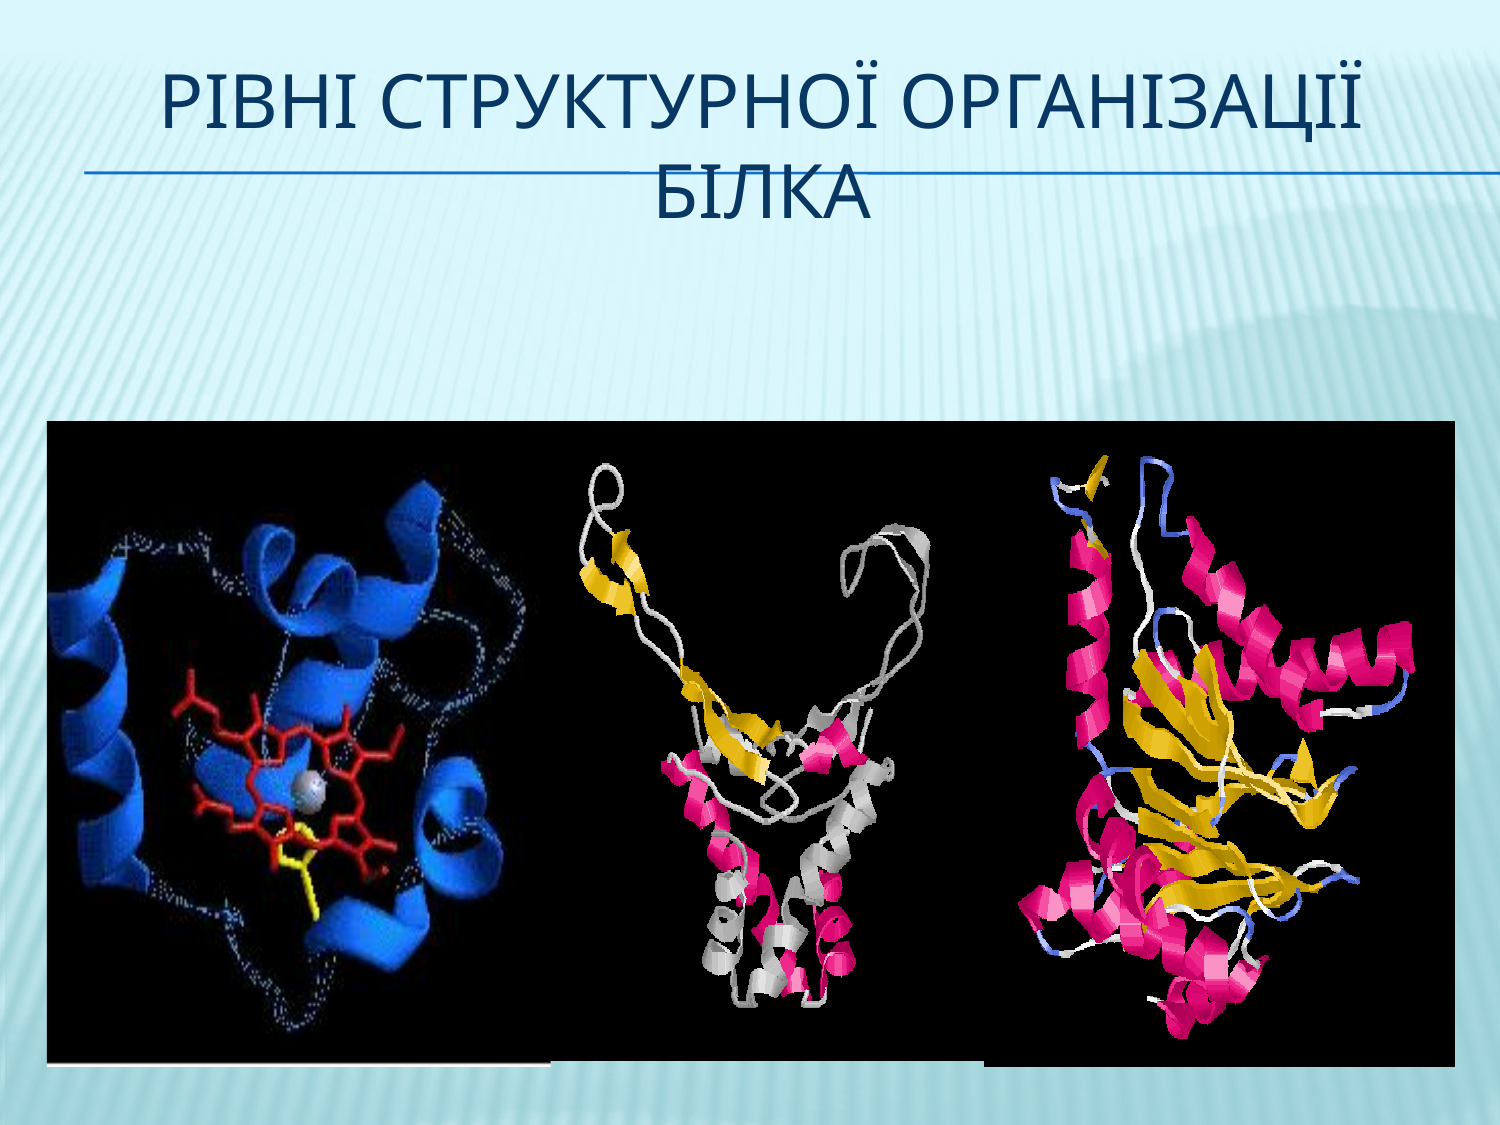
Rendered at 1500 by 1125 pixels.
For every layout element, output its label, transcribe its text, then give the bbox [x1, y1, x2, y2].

picture [46, 421, 1455, 1067]
title Рівні структурної організації білка [49, 75, 1475, 213]
